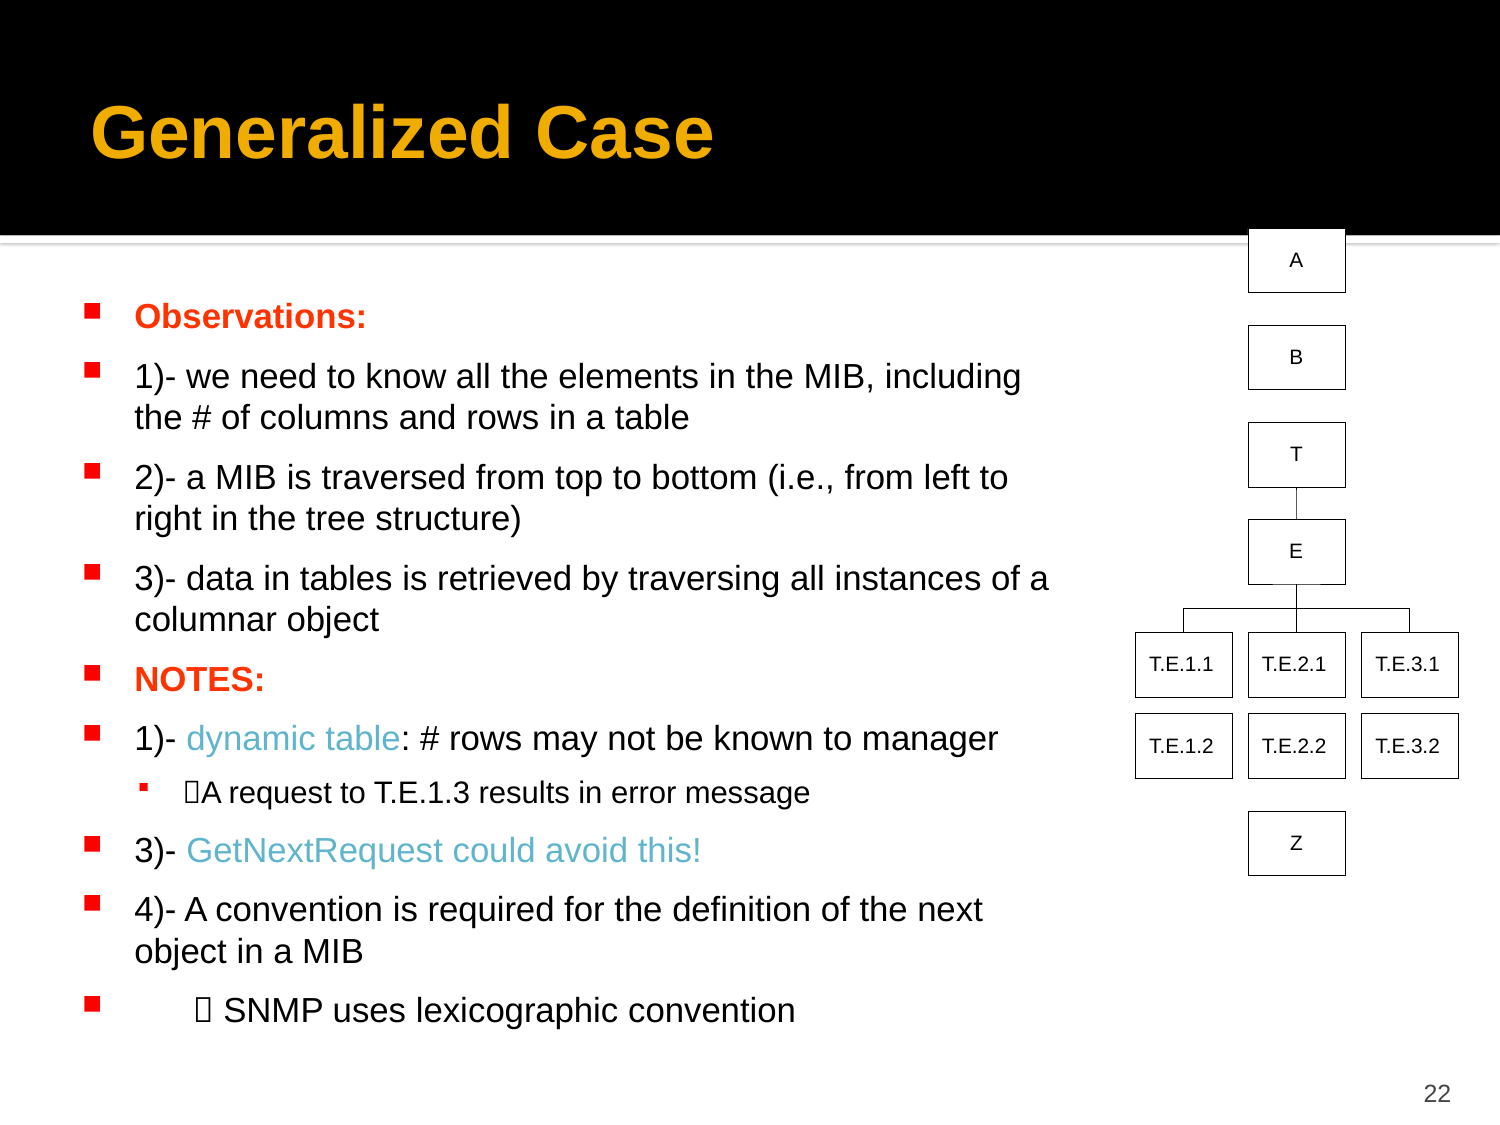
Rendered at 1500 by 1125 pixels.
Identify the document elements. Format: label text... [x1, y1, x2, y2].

text_box [1134, 632, 1232, 698]
text_box T.E.2.2 [1261, 732, 1327, 758]
text_box [1296, 584, 1410, 633]
text_box [1247, 325, 1346, 390]
text_box A [1289, 246, 1304, 272]
text_box [1247, 713, 1346, 779]
text_box [1247, 228, 1346, 293]
text_box [1361, 632, 1459, 698]
text_box [1182, 584, 1296, 633]
text_box T.E.2.1 [1261, 651, 1327, 676]
text_box [1247, 632, 1346, 698]
text_box Z [1289, 829, 1303, 855]
text_box E [1289, 537, 1303, 563]
text_box T [1289, 440, 1303, 466]
text_box [1247, 519, 1346, 584]
list Observations: 1)- we need to know all the elements in the MIB, including the # of columns and rows in a table 2)- a MIB is traversed from top to bottom (i.e., from left to right in the tree structure) 3)- data in tables is retrieved by traversing all instances of a columnar object NOTES: 1)- dynamic table: # rows may not be known to manager A request to T.E.1.3 results in error message 3)- GetNextRequest could avoid this! 4)- A convention is required for the definition of the next object in a MIB  SNMP uses lexicographic convention [53, 278, 1093, 1038]
text_box T.E.1.2 [1149, 732, 1214, 758]
text_box B [1289, 343, 1304, 369]
text_box [1247, 422, 1346, 487]
text_box [1134, 713, 1232, 779]
text_box T.E.1.1 [1149, 651, 1214, 676]
text_box [1247, 810, 1346, 876]
text_box T.E.3.1 [1375, 651, 1441, 676]
title Generalized Case [75, 25, 1425, 231]
text_box T.E.3.2 [1375, 732, 1441, 758]
slide_number 22 [1345, 1062, 1467, 1108]
text_box [1361, 713, 1459, 779]
